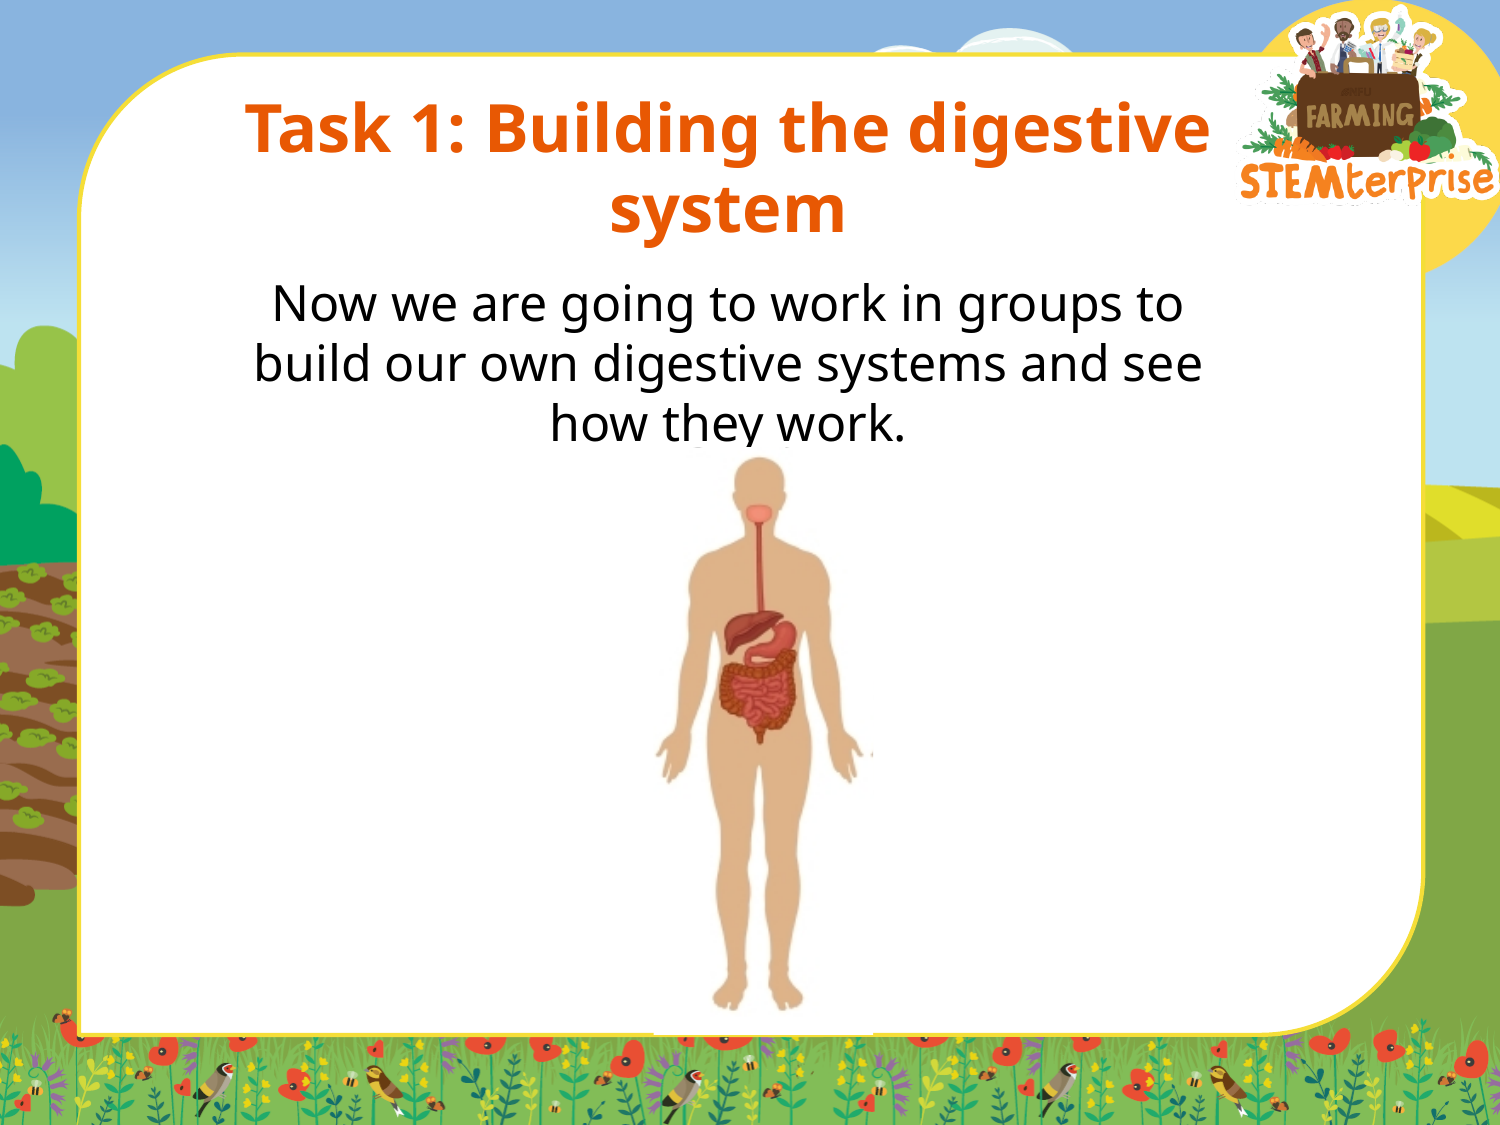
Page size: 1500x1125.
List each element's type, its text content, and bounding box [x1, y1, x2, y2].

text_box Task 1: Building the digestive system Now we are going to work in groups to build our own digestive systems and see how they work. [206, 78, 1251, 504]
picture [0, 0, 1500, 1125]
text_box [879, 214, 1426, 1037]
text_box [76, 52, 1228, 1038]
